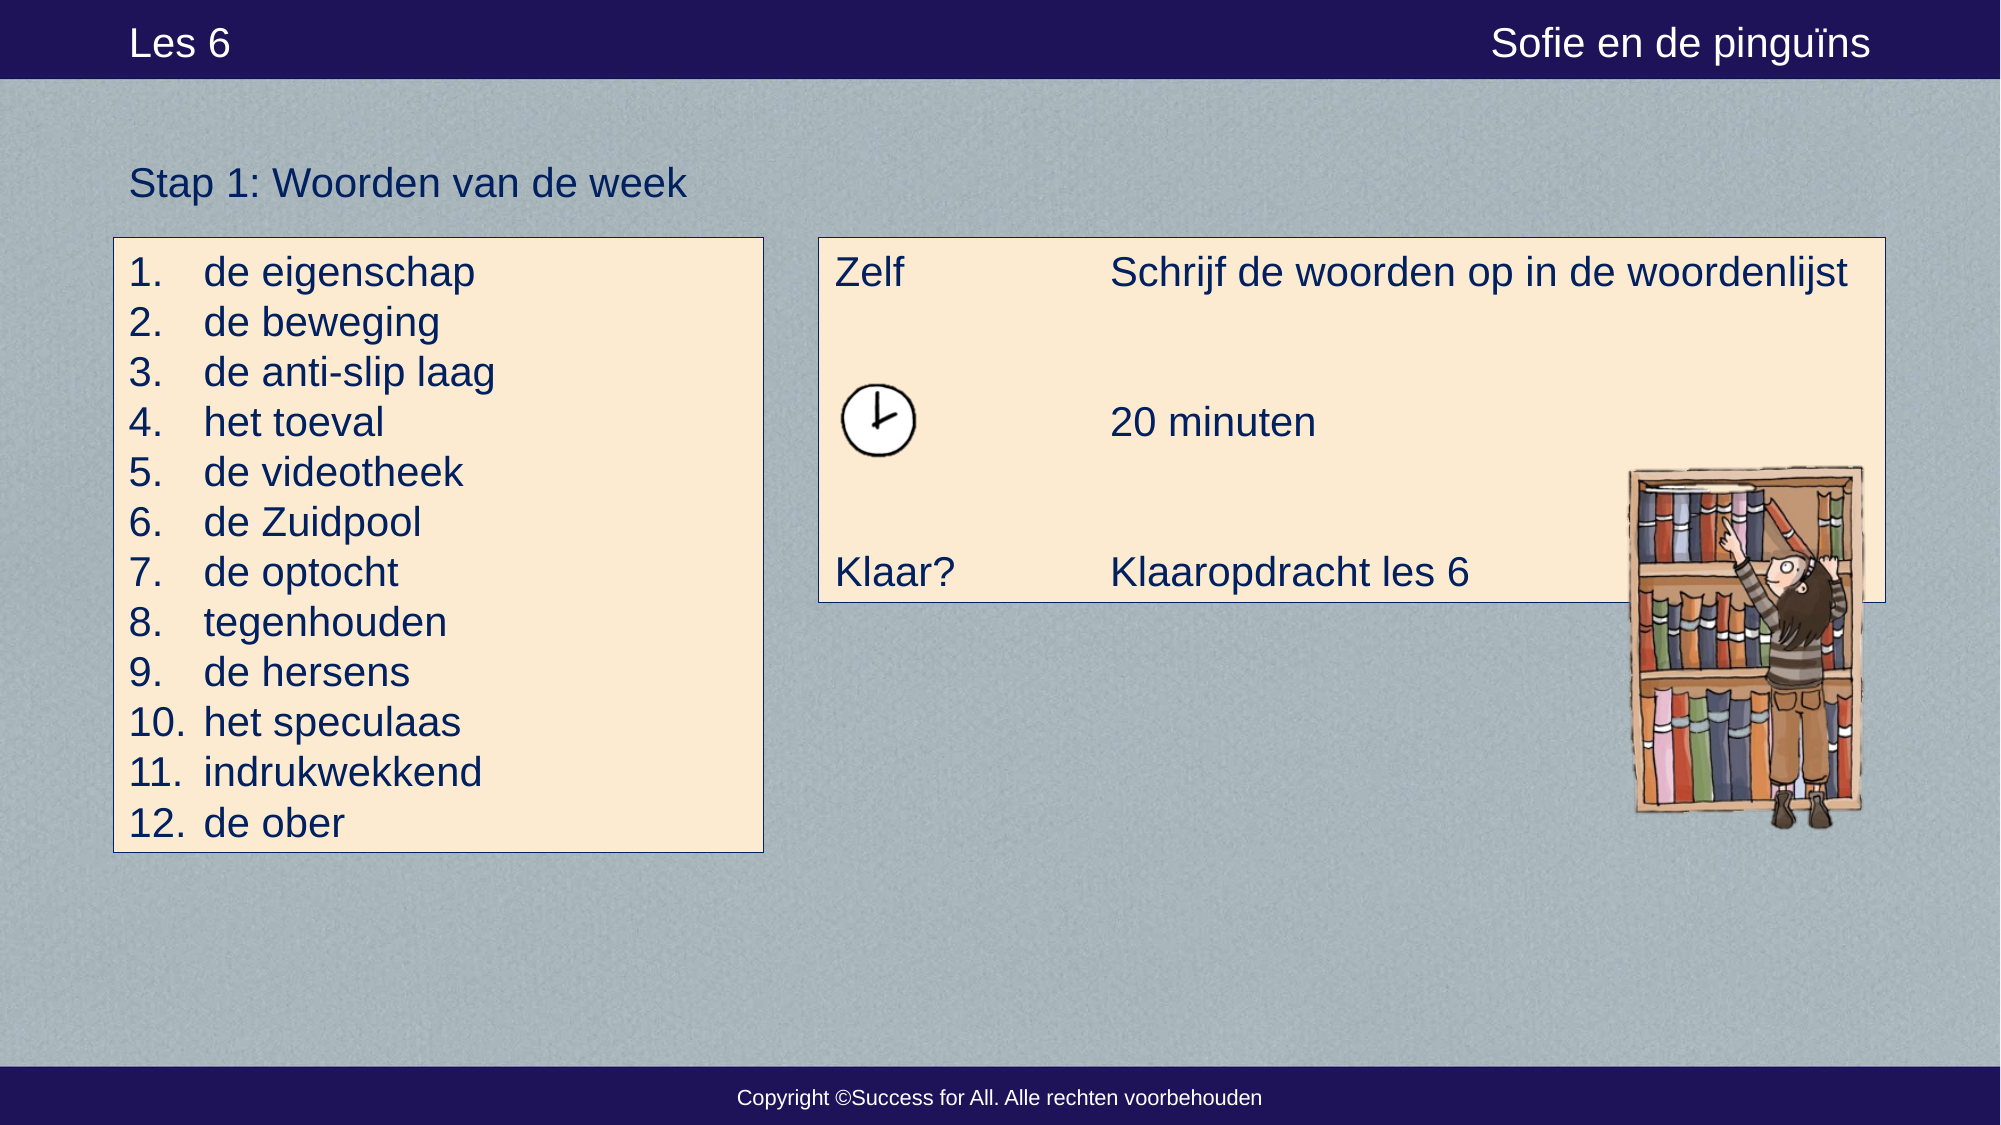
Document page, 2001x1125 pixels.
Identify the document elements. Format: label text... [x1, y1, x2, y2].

text_box Stap 1: Woorden van de week [113, 148, 1635, 214]
text_box Copyright ©Success for All. Alle rechten voorbehouden [0, 1076, 2000, 1125]
text_box Les 6 [114, 8, 354, 73]
text_box Zelf Schrijf de woorden op in de woordenlijst 20 minuten Klaar? Klaaropdracht les 6 [818, 237, 1886, 603]
picture [0, 0, 2001, 1125]
text_box de eigenschap de beweging de anti-slip laag het toeval de videotheek de Zuidpool de optocht tegenhouden de hersens het speculaas indrukwekkend de ober [113, 237, 764, 853]
text_box Sofie en de pinguïns [999, 8, 1886, 73]
